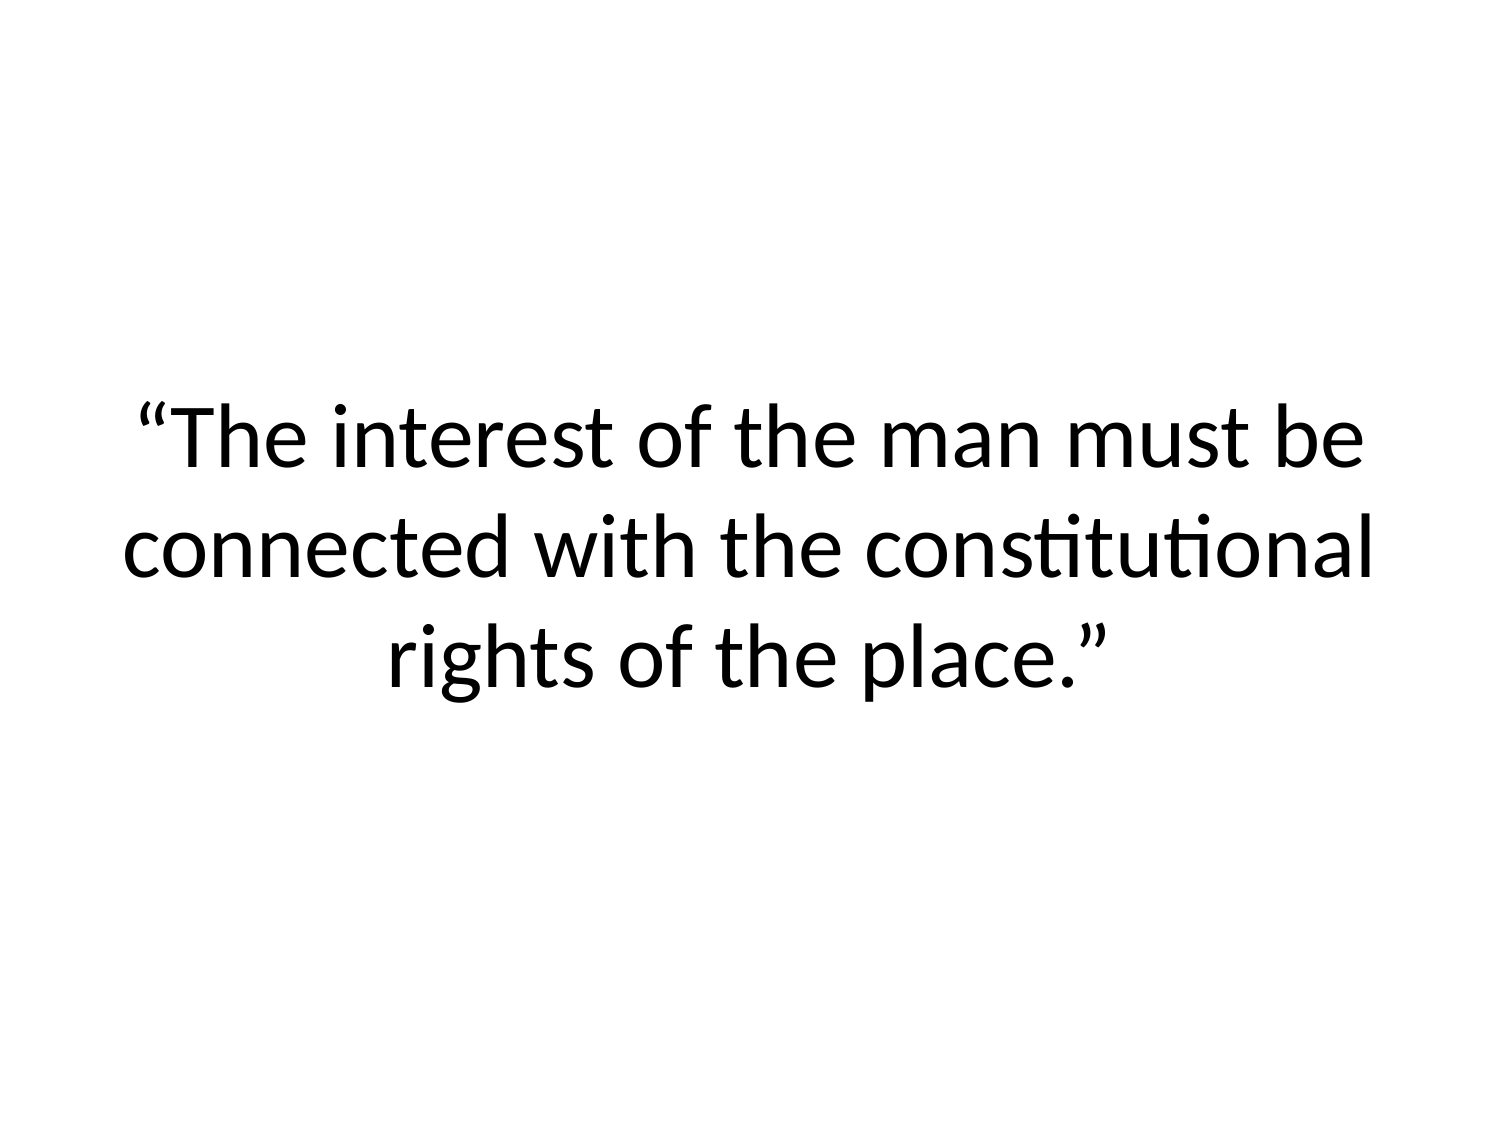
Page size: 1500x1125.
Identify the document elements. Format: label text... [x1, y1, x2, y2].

title “The interest of the man must be connected with the constitutional rights of the place.” [74, 44, 1426, 1038]
